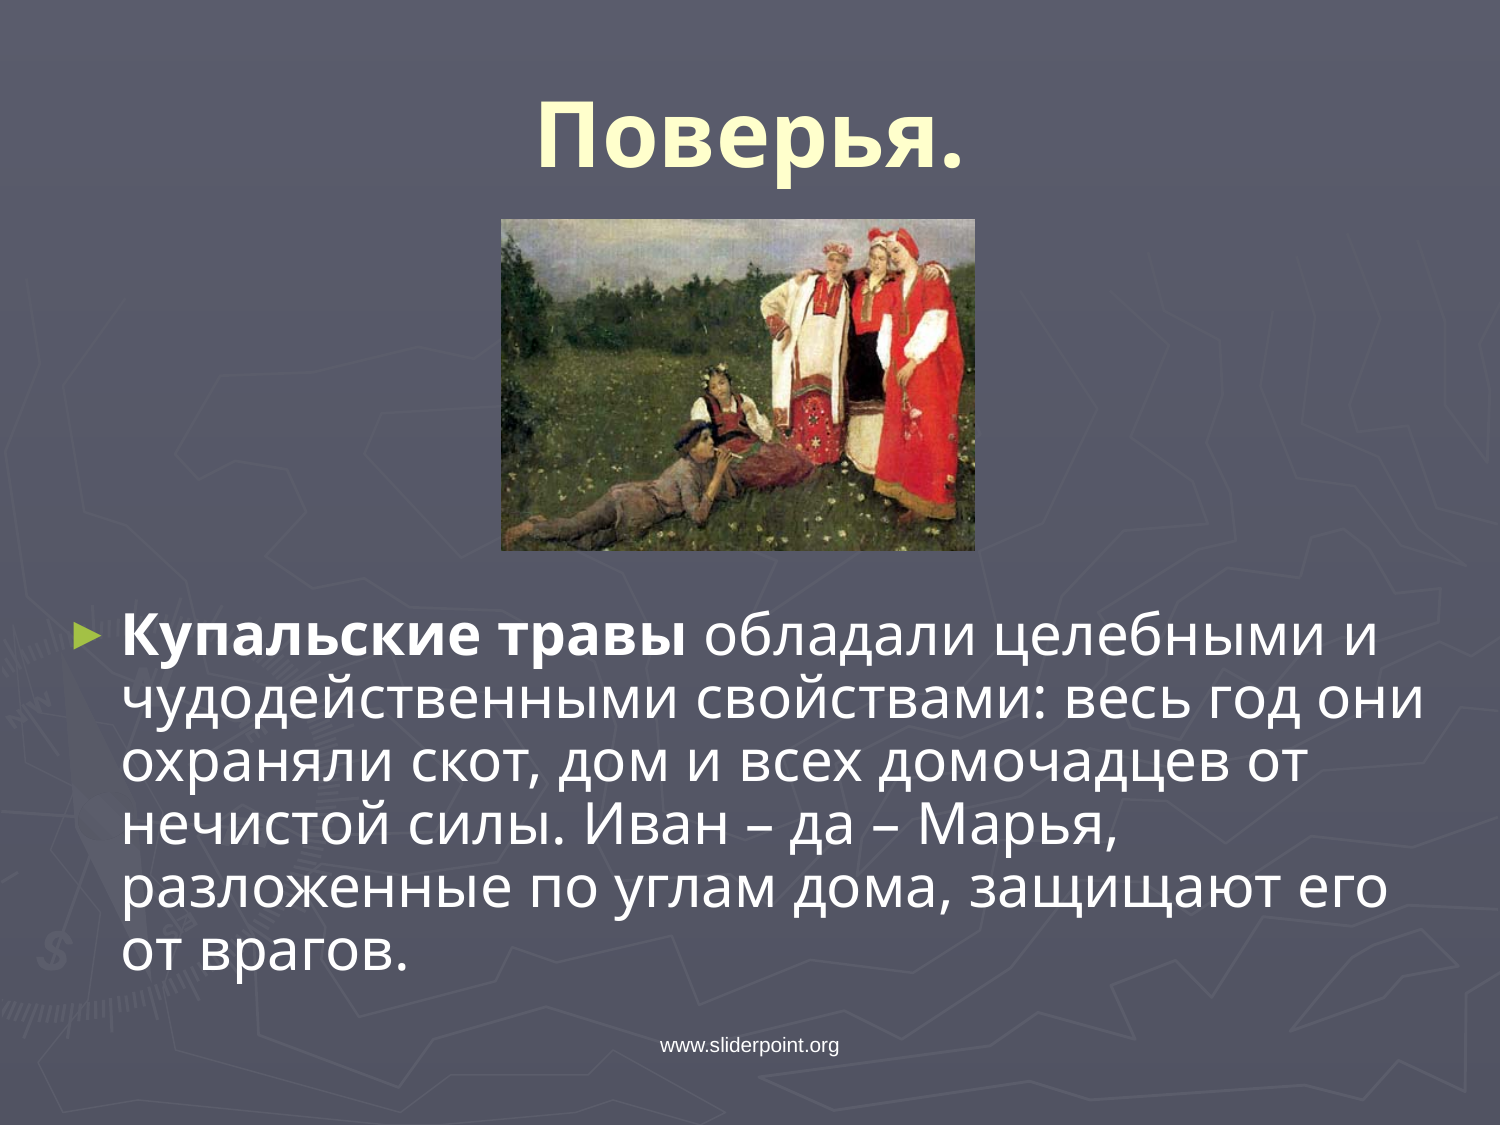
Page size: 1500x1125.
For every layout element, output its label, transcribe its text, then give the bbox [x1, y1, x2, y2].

footer www.sliderpoint.org [512, 1024, 988, 1103]
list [501, 219, 975, 551]
title Поверья. [49, 37, 1451, 226]
list Купальские травы обладали целебными и чудодейственными свойствами: весь год они охраняли скот, дом и всех домочадцев от нечистой силы. Иван – да – Марья, разложенные по углам дома, защищают его от врагов. [49, 597, 1451, 1012]
